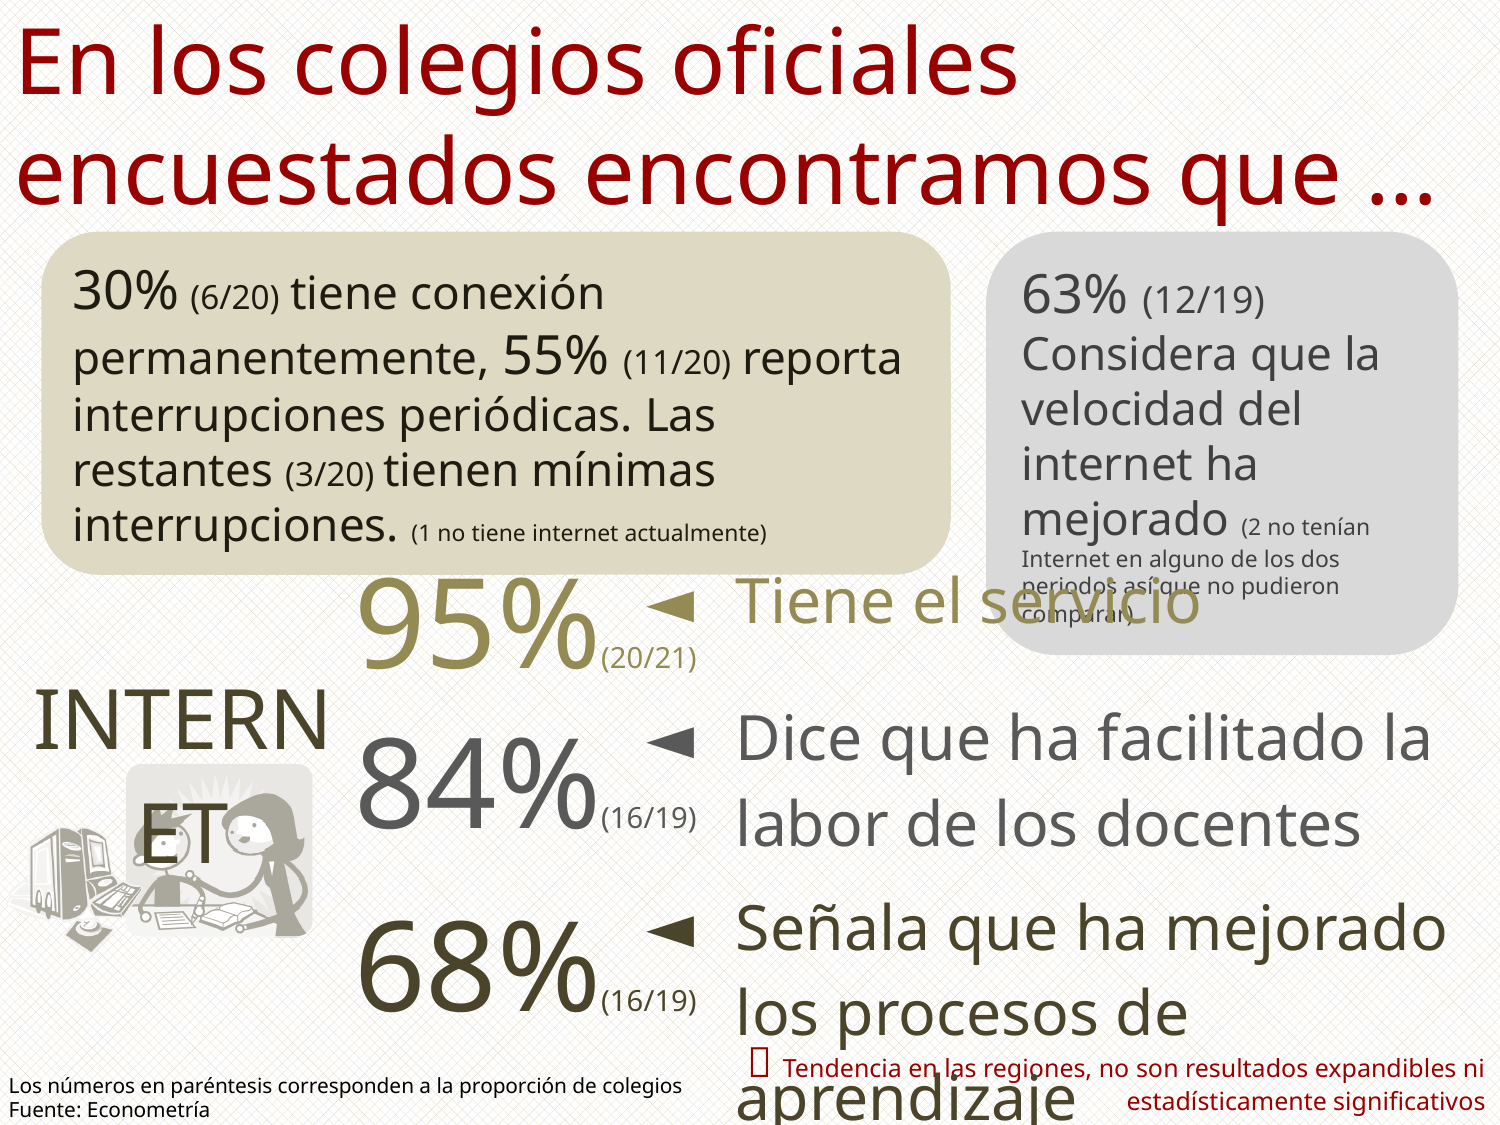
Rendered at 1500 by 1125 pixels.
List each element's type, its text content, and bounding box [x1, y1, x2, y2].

text_box En los colegios oficiales encuestados encontramos que … [0, 0, 1500, 231]
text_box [4, 762, 165, 957]
text_box  Tendencia en las regiones, no son resultados expandibles ni estadísticamente significativos [608, 1065, 1500, 1125]
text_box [170, 514, 1500, 1058]
text_box Los números en paréntesis corresponden a la proporción de colegios [0, 1065, 703, 1106]
text_box 30% (6/20) tiene conexión permanentemente, 55% (11/20) reporta interrupciones periódicas. Las restantes (3/20) tienen mínimas interrupciones. (1 no tiene internet actualmente) [41, 231, 951, 575]
text_box INTERNET [5, 645, 165, 761]
text_box 63% (12/19) Considera que la velocidad del internet ha mejorado (2 no tenían Internet en alguno de los dos periodos así que no pudieron comparar) [986, 231, 1459, 513]
text_box Fuente: Econometría Consultores [0, 1106, 313, 1125]
